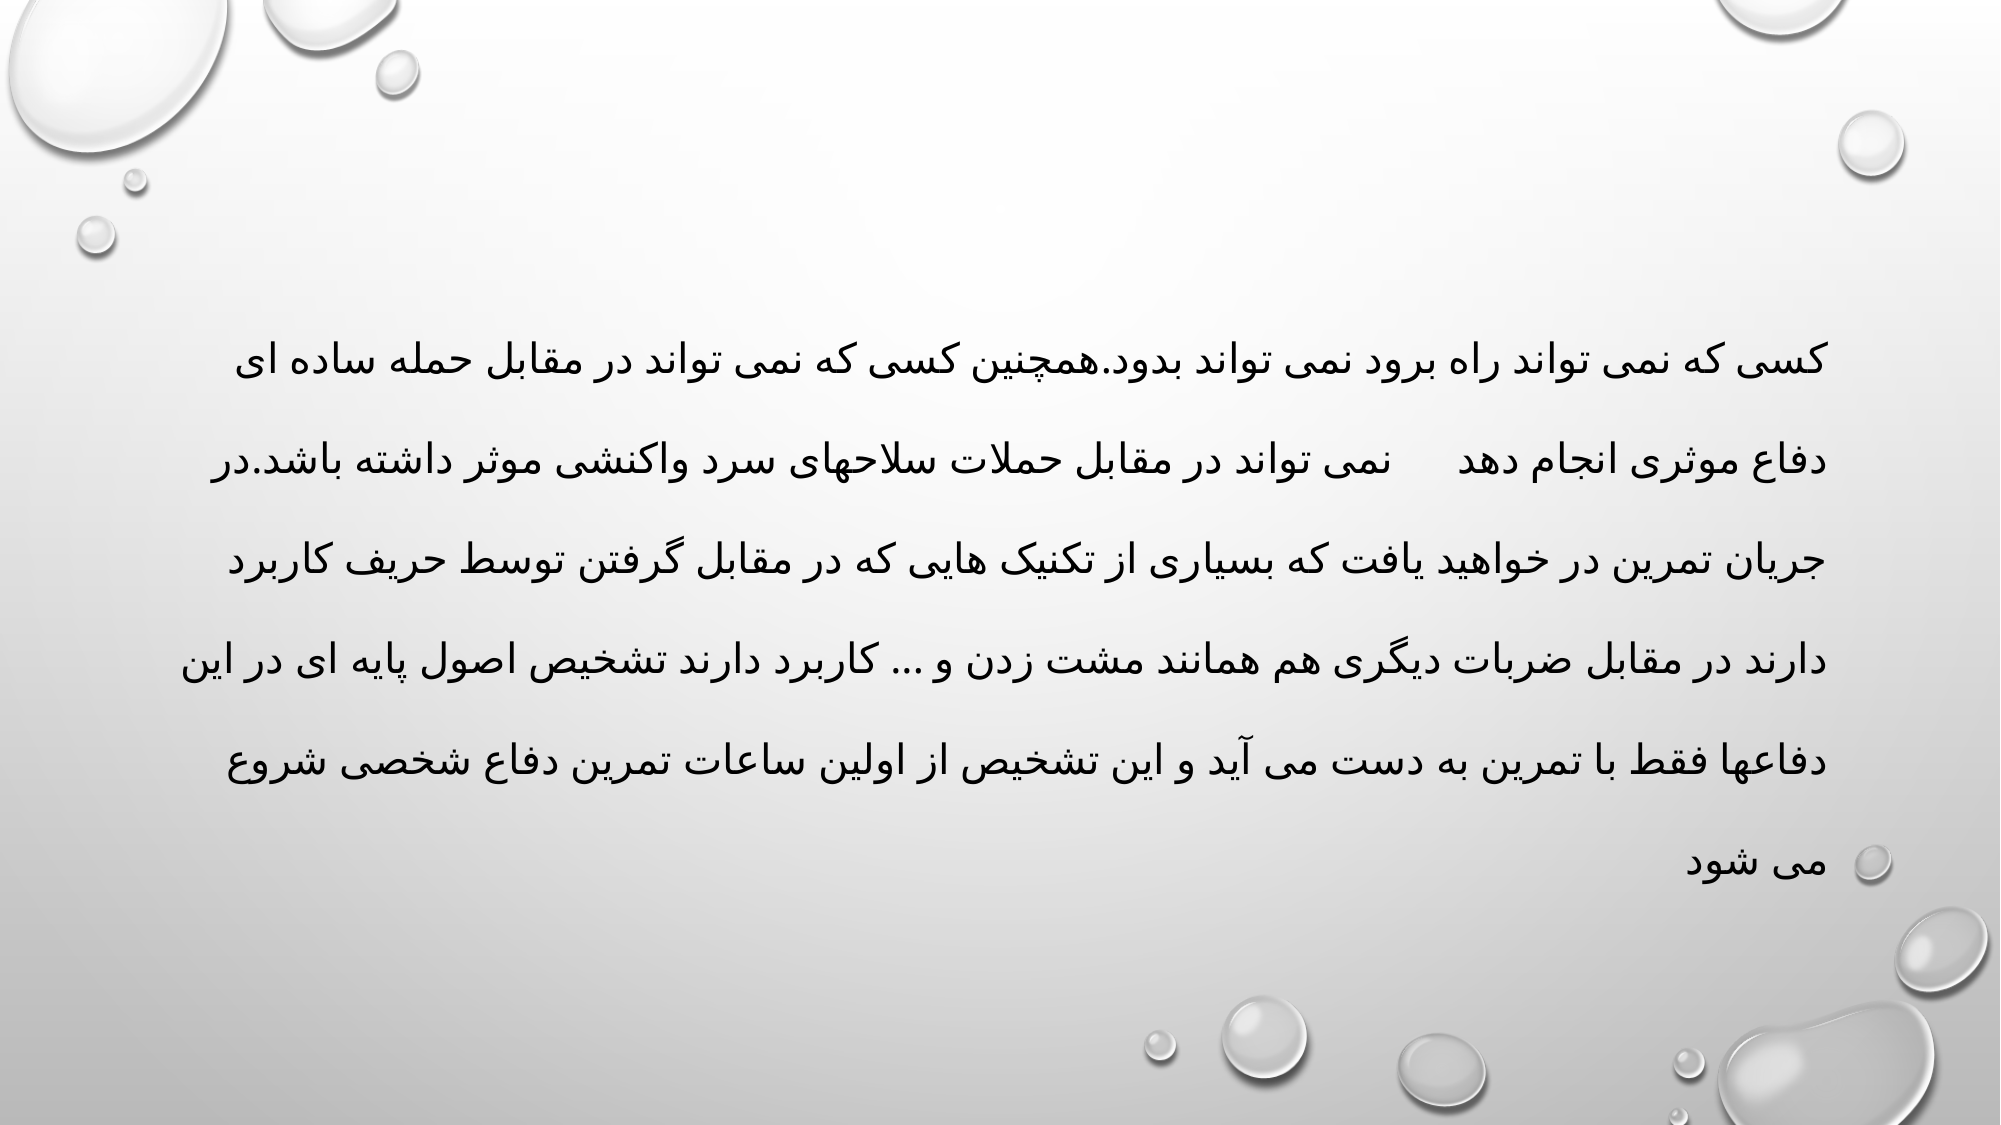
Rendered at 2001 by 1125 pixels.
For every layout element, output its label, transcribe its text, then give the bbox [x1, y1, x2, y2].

list کسی که نمی تواند راه برود نمی تواند بدود.همچنین کسی که نمی تواند در مقابل حمله ساده ای دفاع موثری انجام دهد نمی تواند در مقابل حملات سلاحهای سرد واکنشی موثر داشته باشد.در جریان تمرین در خواهید یافت که بسیاری از تکنیک هایی که در مقابل گرفتن توسط حریف کاربرد دارند در مقابل ضربات دیگری هم همانند مشت زدن و ... کاربرد دارند تشخیص اصول پایه ای در این دفاعها فقط با تمرین به دست می آید و این تشخیص از اولین ساعات تمرین دفاع شخصی شروع می شود [143, 274, 1844, 837]
picture [0, 0, 2000, 1125]
